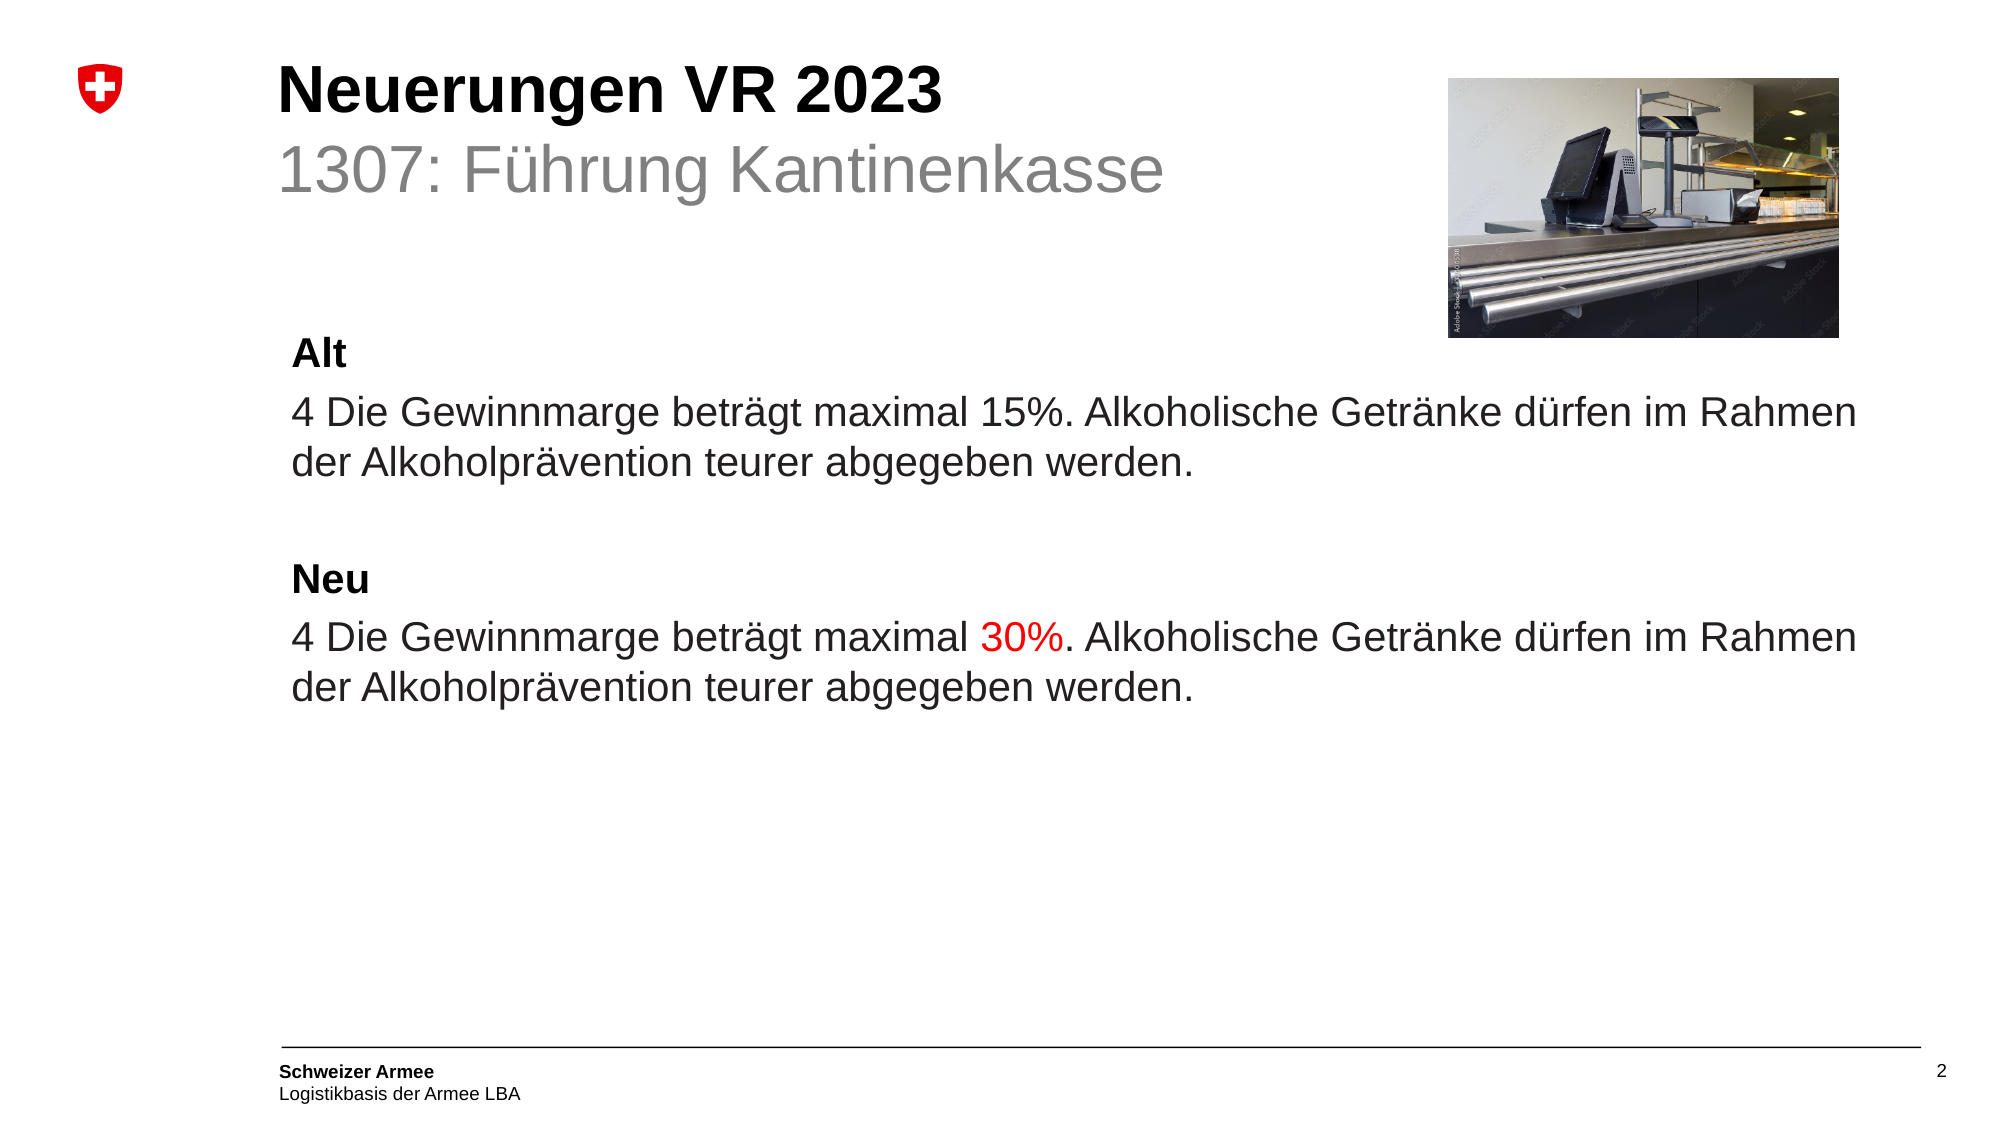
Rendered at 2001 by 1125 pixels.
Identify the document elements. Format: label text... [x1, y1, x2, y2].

picture [1448, 78, 1839, 338]
title Neuerungen VR 2023 1307: Führung Kantinenkasse [277, 45, 1910, 209]
list Alt 4 Die Gewinnmarge beträgt maximal 15%. Alkoholische Getränke dürfen im Rahmen der Alkoholprävention teurer abgegeben werden. Neu 4 Die Gewinnmarge beträgt maximal 30%. Alkoholische Getränke dürfen im Rahmen der Alkoholprävention teurer abgegeben werden. [290, 326, 1910, 983]
picture [78, 64, 123, 115]
